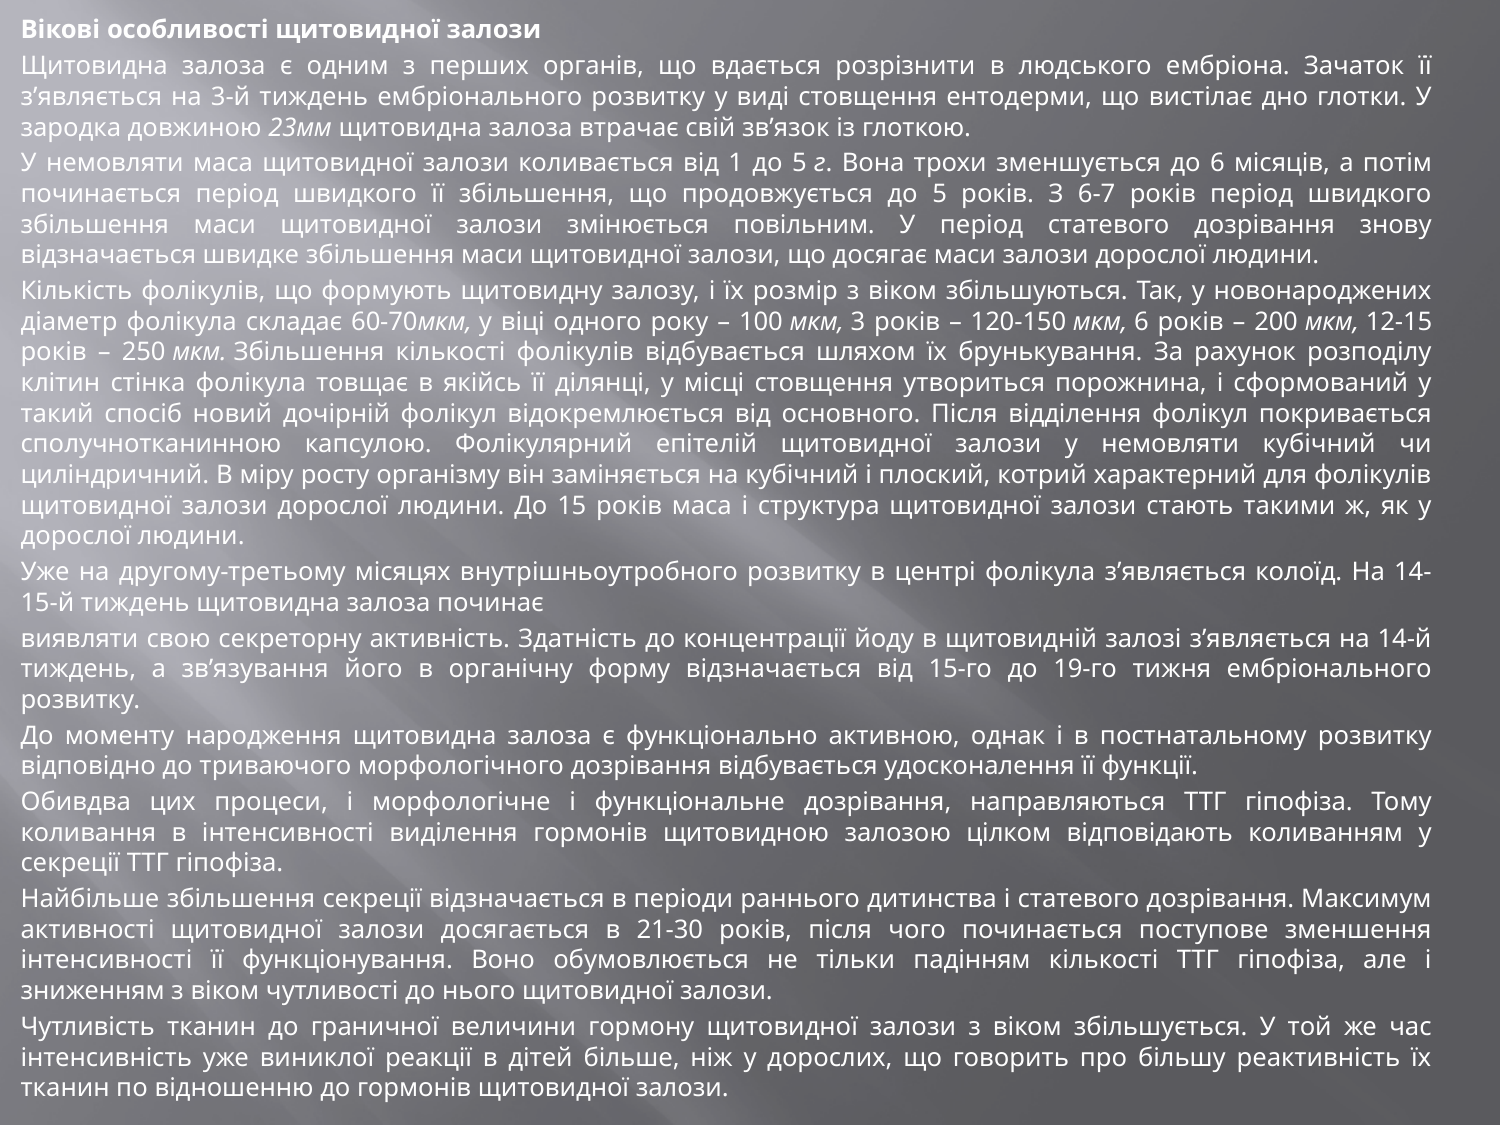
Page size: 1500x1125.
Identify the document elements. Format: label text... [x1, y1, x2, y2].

subtitle Вікові особливості щитовидної залози Щитовидна залоза є одним з перших органів, що вдається розрізнити в людського ембріона. Зачаток її з’являється на 3-й тиждень ембріонального розвитку у виді стовщення ентодерми, що вистілає дно глотки. У зародка довжиною 23мм щитовидна залоза втрачає свій зв’язок із глоткою. У немовляти маса щитовидної залози коливається від 1 до 5 г. Вона трохи зменшується до 6 місяців, а потім починається період швидкого її збільшення, що продовжується до 5 років. З 6-7 років період швидкого збільшення маси щитовидної залози змінюється повільним. У період статевого дозрівання знову відзначається швидке збільшення маси щитовидної залози, що досягає маси залози дорослої людини. Кількість фолікулів, що формують щитовидну залозу, і їх розмір з віком збільшуються. Так, у новонароджених діаметр фолікула складає 60-70мкм, у віці одного року – 100 мкм, 3 років – 120-150 мкм, 6 років – 200 мкм, 12-15 років – 250 мкм. Збільшення кількості фолікулів відбувається шляхом їх брунькування. За рахунок розподілу клітин стінка фолікула товщає в якійсь її ділянці, у місці стовщення утвориться порожнина, і сформований у такий спосіб новий дочірній фолікул відокремлюється від основного. Після відділення фолікул покривається сполучнотканинною капсулою. Фолікулярний епітелій щитовидної залози у немовляти кубічний чи циліндричний. В міру росту організму він заміняється на кубічний і плоский, котрий характерний для фолікулів щитовидної залози дорослої людини. До 15 років маса і структура щитовидної залози стають такими ж, як у дорослої людини. Уже на другому-третьому місяцях внутрішньоутробного розвитку в центрі фолікула з’являється колоїд. На 14-15-й тиждень щитовидна залоза починає виявляти свою секреторну активність. Здатність до концентрації йоду в щитовидній залозі з’являється на 14-й тиждень, а зв’язування його в органічну форму відзначається від 15-го до 19-го тижня ембріонального розвитку. До моменту народження щитовидна залоза є функціонально активною, однак і в постнатальному розвитку відповідно до триваючого морфологічного дозрівання відбувається удосконалення її функції. Обивдва цих процеси, і морфологічне і функціональне дозрівання, направляються ТТГ гіпофіза. Тому коливання в інтенсивності виділення гормонів щитовидною залозою цілком відповідають коливанням у секреції ТТГ гіпофіза. Найбільше збільшення секреції відзначається в періоди раннього дитинства і статевого дозрівання. Максимум активності щитовидної залози досягається в 21-30 років, після чого починається поступове зменшення інтенсивності її функціонування. Воно обумовлюється не тільки падінням кількості ТТГ гіпофіза, але і зниженням з віком чутливості до нього щитовидної залози. Чутливість тканин до граничної величини гормону щитовидної залози з віком збільшується. У той же час інтенсивність уже виниклої реакції в дітей більше, ніж у дорослих, що говорить про більшу реактивність їх тканин по відношенню до гормонів щитовидної залози. [5, 6, 1447, 1125]
